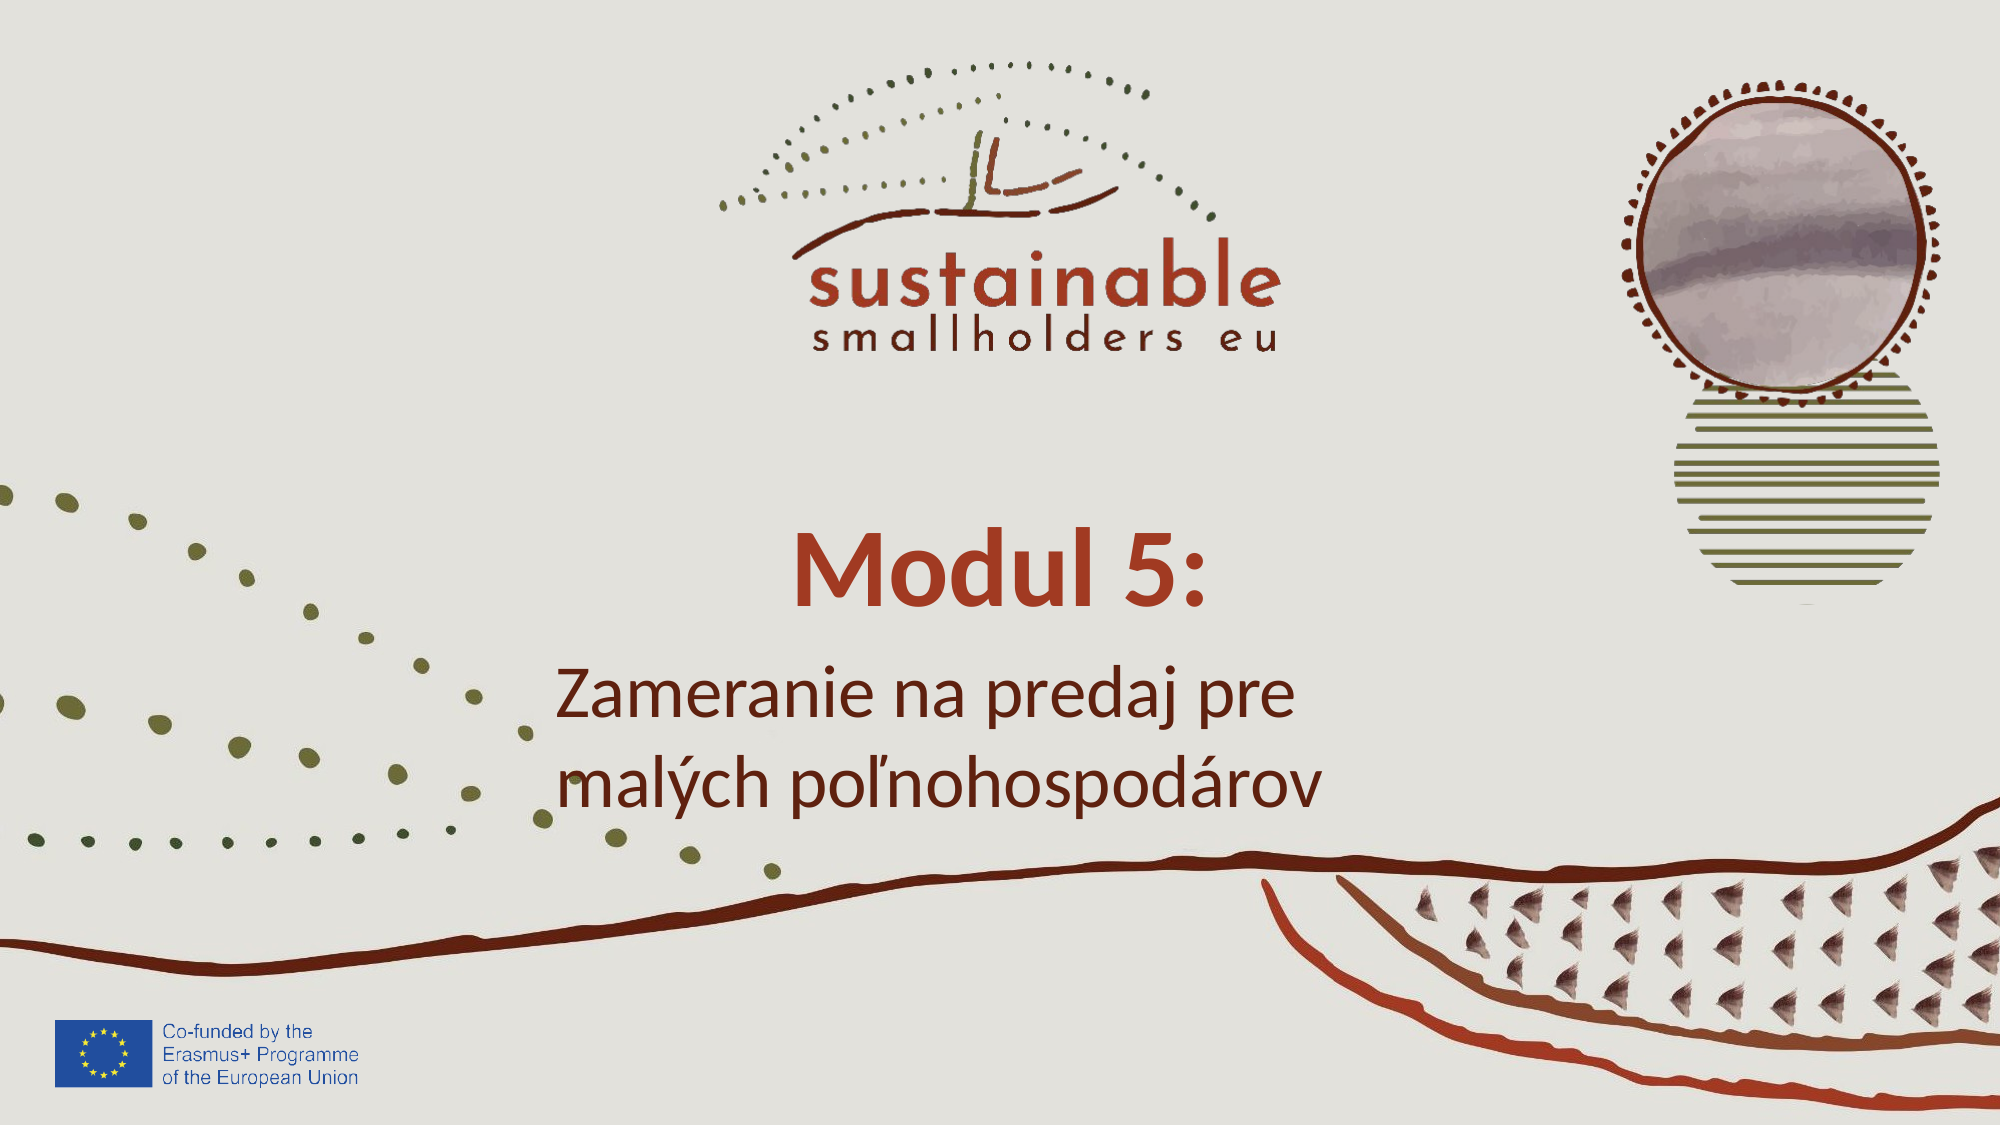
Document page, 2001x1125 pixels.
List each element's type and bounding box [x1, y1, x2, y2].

text_box [0, 0, 2000, 1125]
